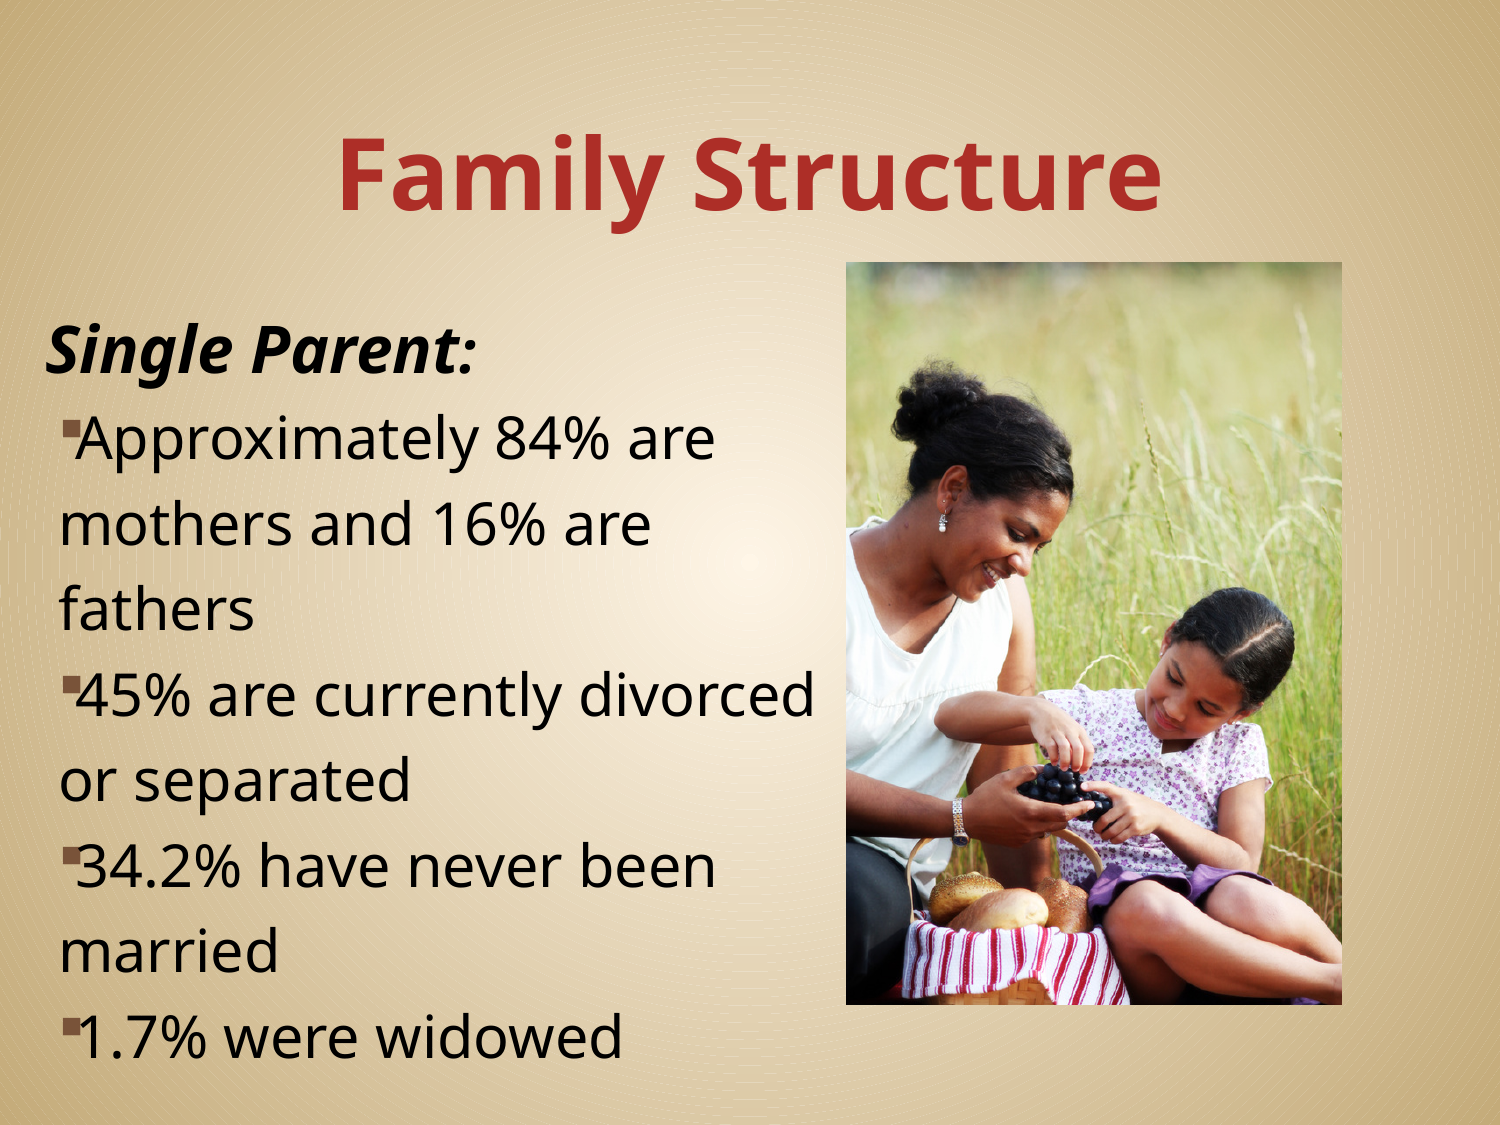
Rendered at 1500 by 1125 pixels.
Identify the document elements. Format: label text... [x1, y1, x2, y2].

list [846, 262, 1342, 1005]
list Single Parent: Approximately 84% are mothers and 16% are fathers 45% are currently divorced or separated 34.2% have never been married 1.7% were widowed [37, 299, 850, 1088]
title Family Structure [75, 50, 1425, 238]
